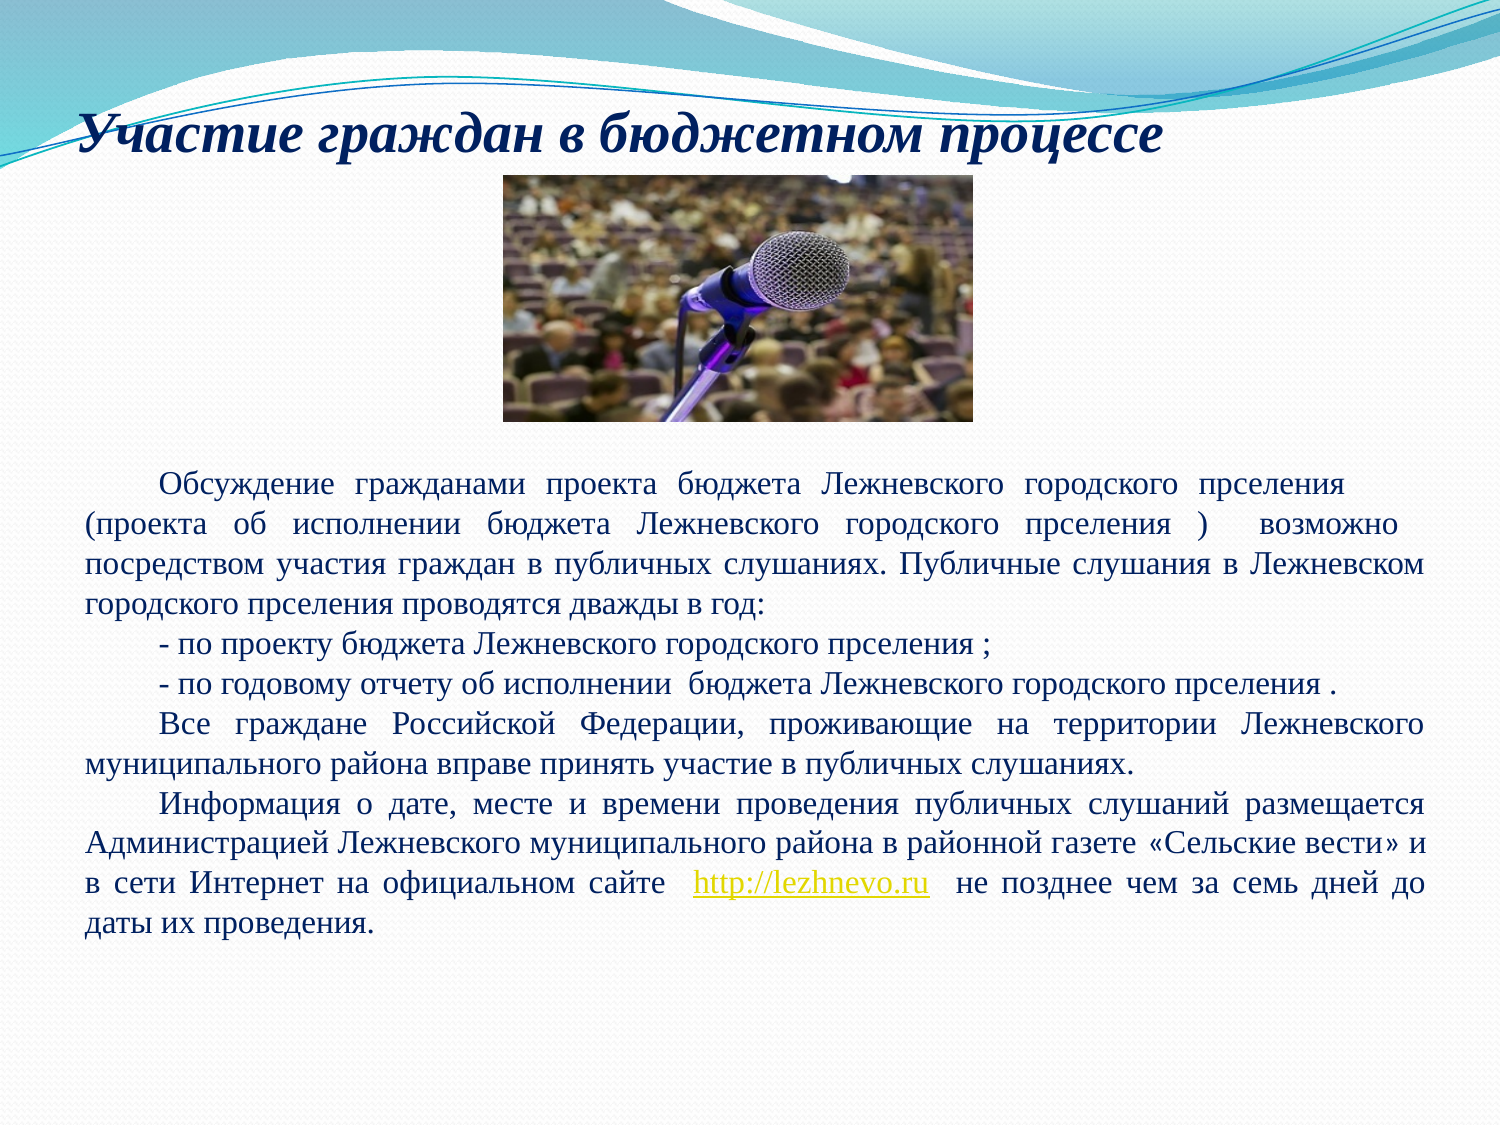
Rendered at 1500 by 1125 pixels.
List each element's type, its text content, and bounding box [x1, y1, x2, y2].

text_box Обсуждение гражданами проекта бюджета Лежневского городского прселения (проекта об исполнении бюджета Лежневского городского прселения ) возможно посредством участия граждан в публичных слушаниях. Публичные слушания в Лежневском городского прселения проводятся дважды в год: - по проекту бюджета Лежневского городского прселения ; - по годовому отчету об исполнении бюджета Лежневского городского прселения . Все граждане Российской Федерации, проживающие на территории Лежневского муниципального района вправе принять участие в публичных слушаниях. Информация о дате, месте и времени проведения публичных слушаний размещается Администрацией Лежневского муниципального района в районной газете «Сельские вести» и в сети Интернет на официальном сайте http://lezhnevo.ru не позднее чем за семь дней до даты их проведения. [70, 384, 1442, 1088]
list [503, 175, 973, 423]
title Участие граждан в бюджетном процессе [75, 45, 1425, 164]
